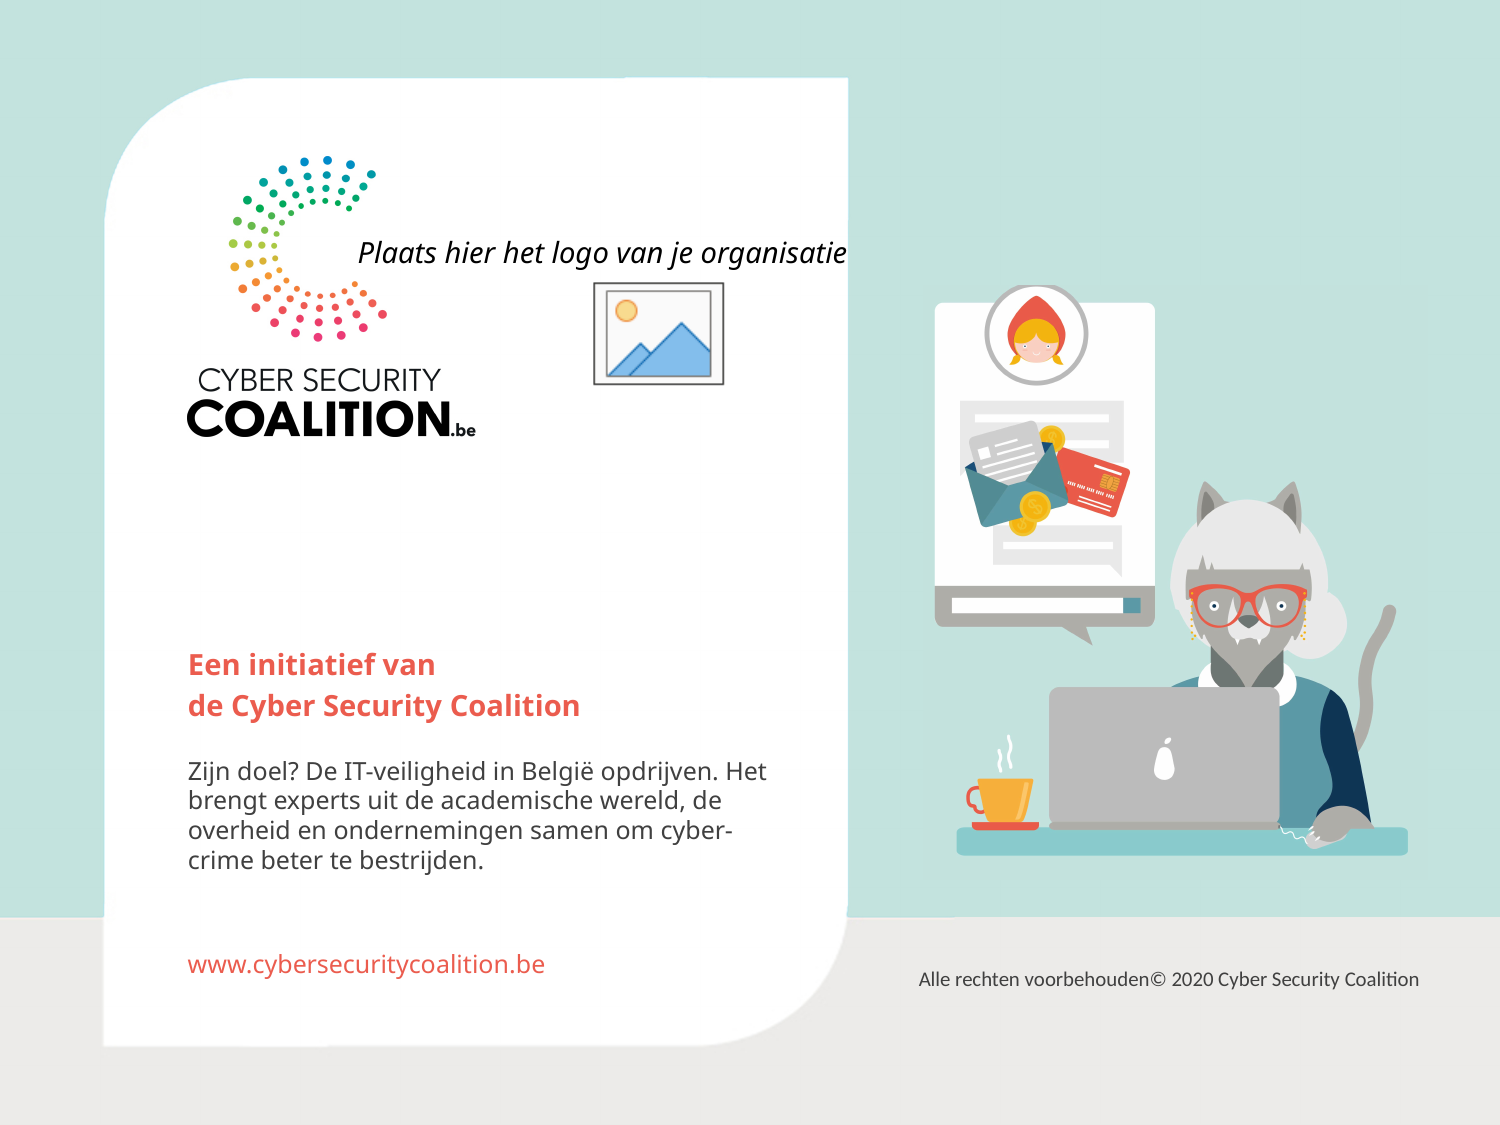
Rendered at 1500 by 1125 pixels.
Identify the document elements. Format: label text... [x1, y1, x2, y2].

list Een initiatief van de Cyber Security Coalition [172, 638, 635, 740]
list Zijn doel? De IT-veiligheid in België opdrijven. Het brengt experts uit de academische wereld, de overheid en ondernemingen samen om cyber-crime beter te bestrijden. [172, 747, 795, 911]
picture [0, 0, 1500, 1125]
list www.cybersecuritycoalition.be [172, 940, 635, 987]
list Alle rechten voorbehouden© 2020 Cyber Security Coalition [898, 958, 1469, 1066]
